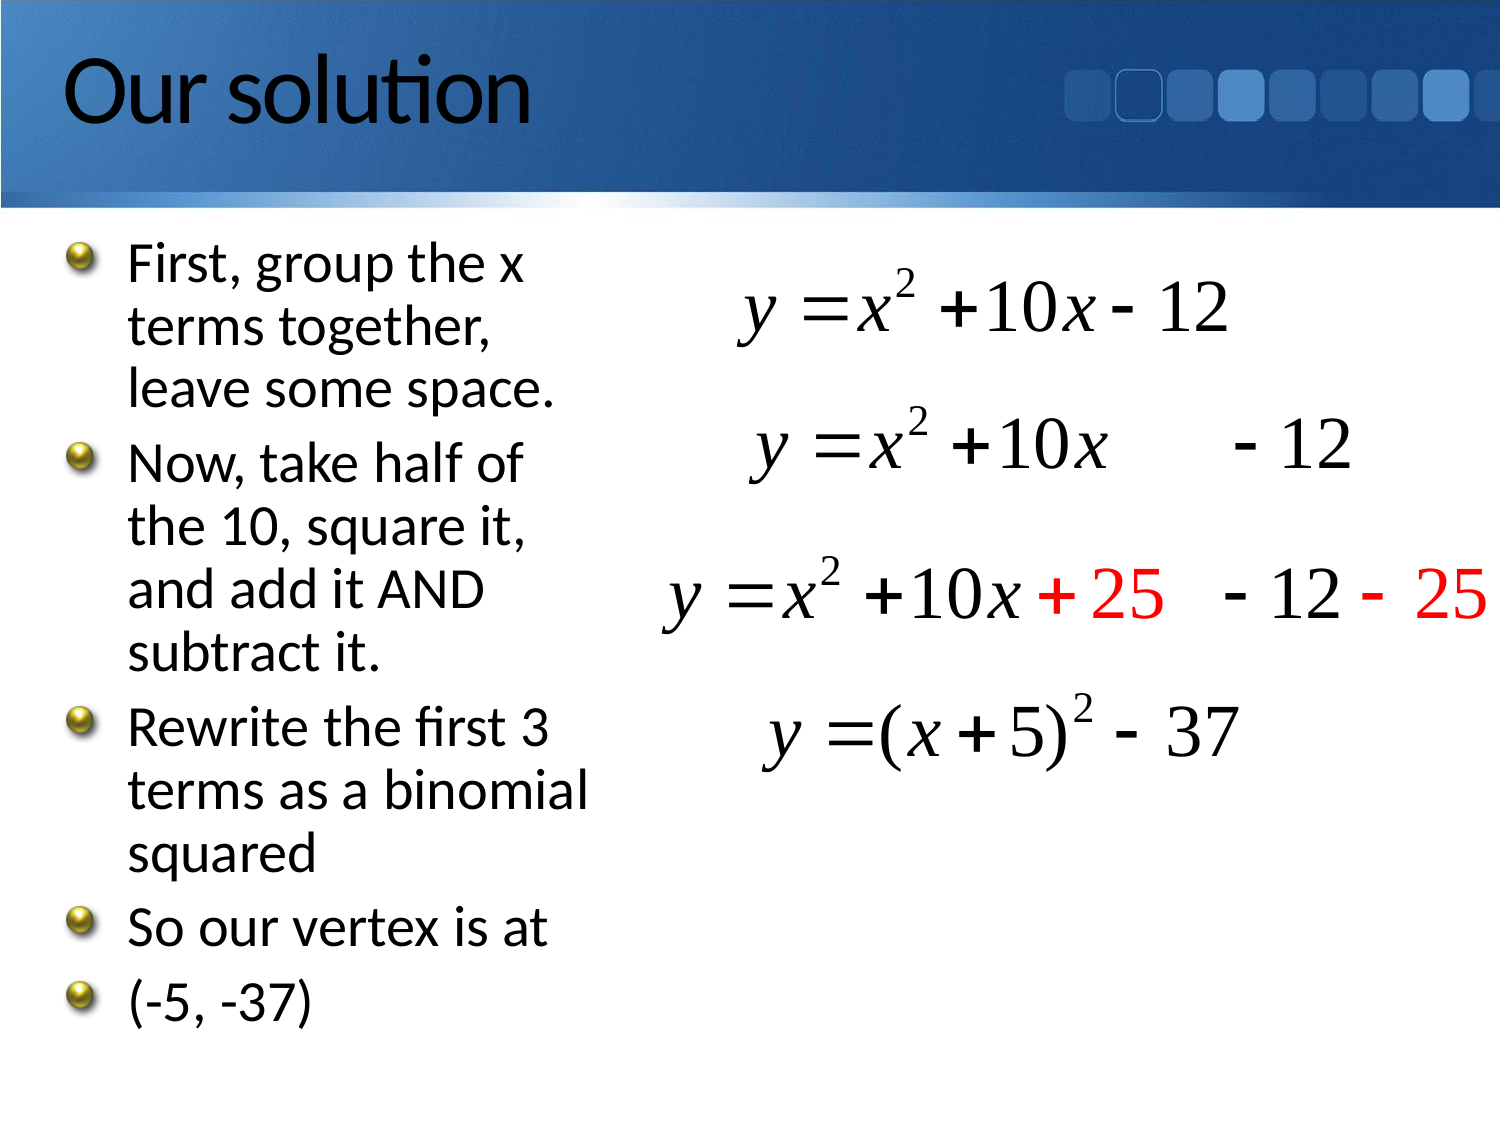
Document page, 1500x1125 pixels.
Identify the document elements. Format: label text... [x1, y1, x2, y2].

picture [0, 0, 1500, 1125]
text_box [724, 249, 1244, 363]
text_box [649, 537, 1500, 651]
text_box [749, 674, 1319, 788]
title Our solution [62, 37, 1438, 147]
list First, group the x terms together, leave some space. Now, take half of the 10, square it, and add it AND subtract it. Rewrite the first 3 terms as a binomial squared So our vertex is at (-5, -37) [62, 231, 600, 1052]
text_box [737, 387, 1388, 501]
